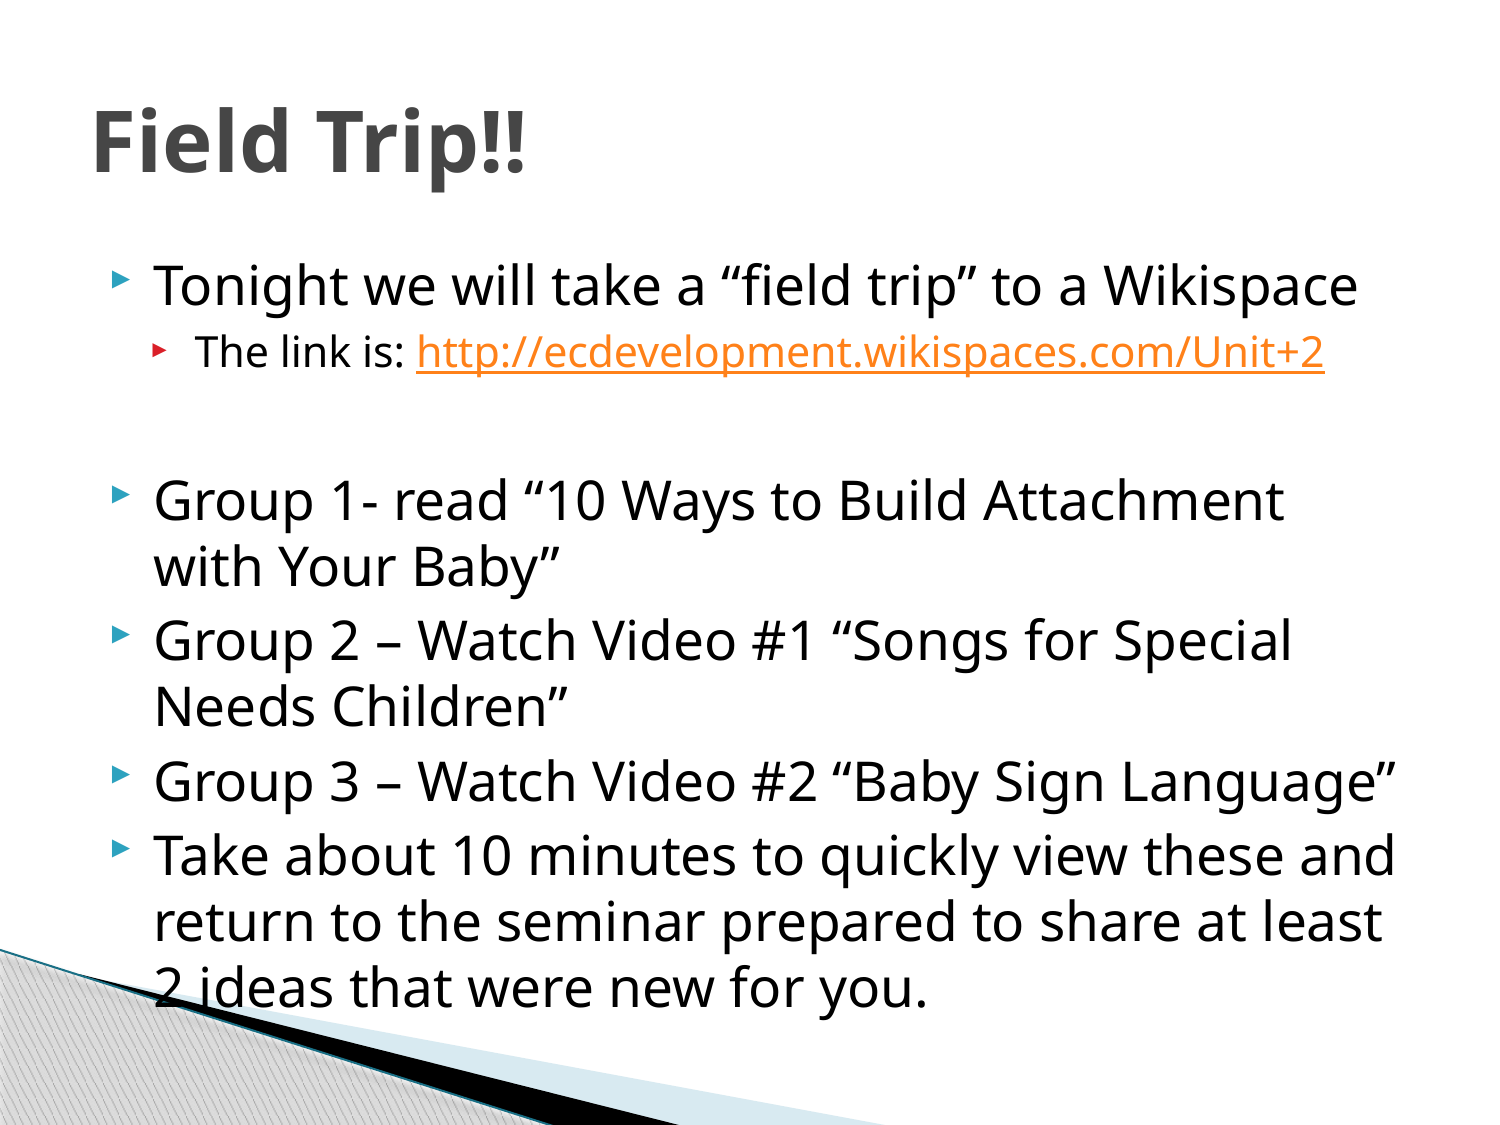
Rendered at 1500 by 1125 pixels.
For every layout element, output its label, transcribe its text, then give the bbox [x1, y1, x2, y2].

list Tonight we will take a “field trip” to a Wikispace The link is: http://ecdevelopment.wikispaces.com/Unit+2 Group 1- read “10 Ways to Build Attachment with Your Baby” Group 2 – Watch Video #1 “Songs for Special Needs Children” Group 3 – Watch Video #2 “Baby Sign Language” Take about 10 minutes to quickly view these and return to the seminar prepared to share at least 2 ideas that were new for you. [75, 243, 1425, 1050]
title Field Trip!! [75, 45, 1425, 233]
